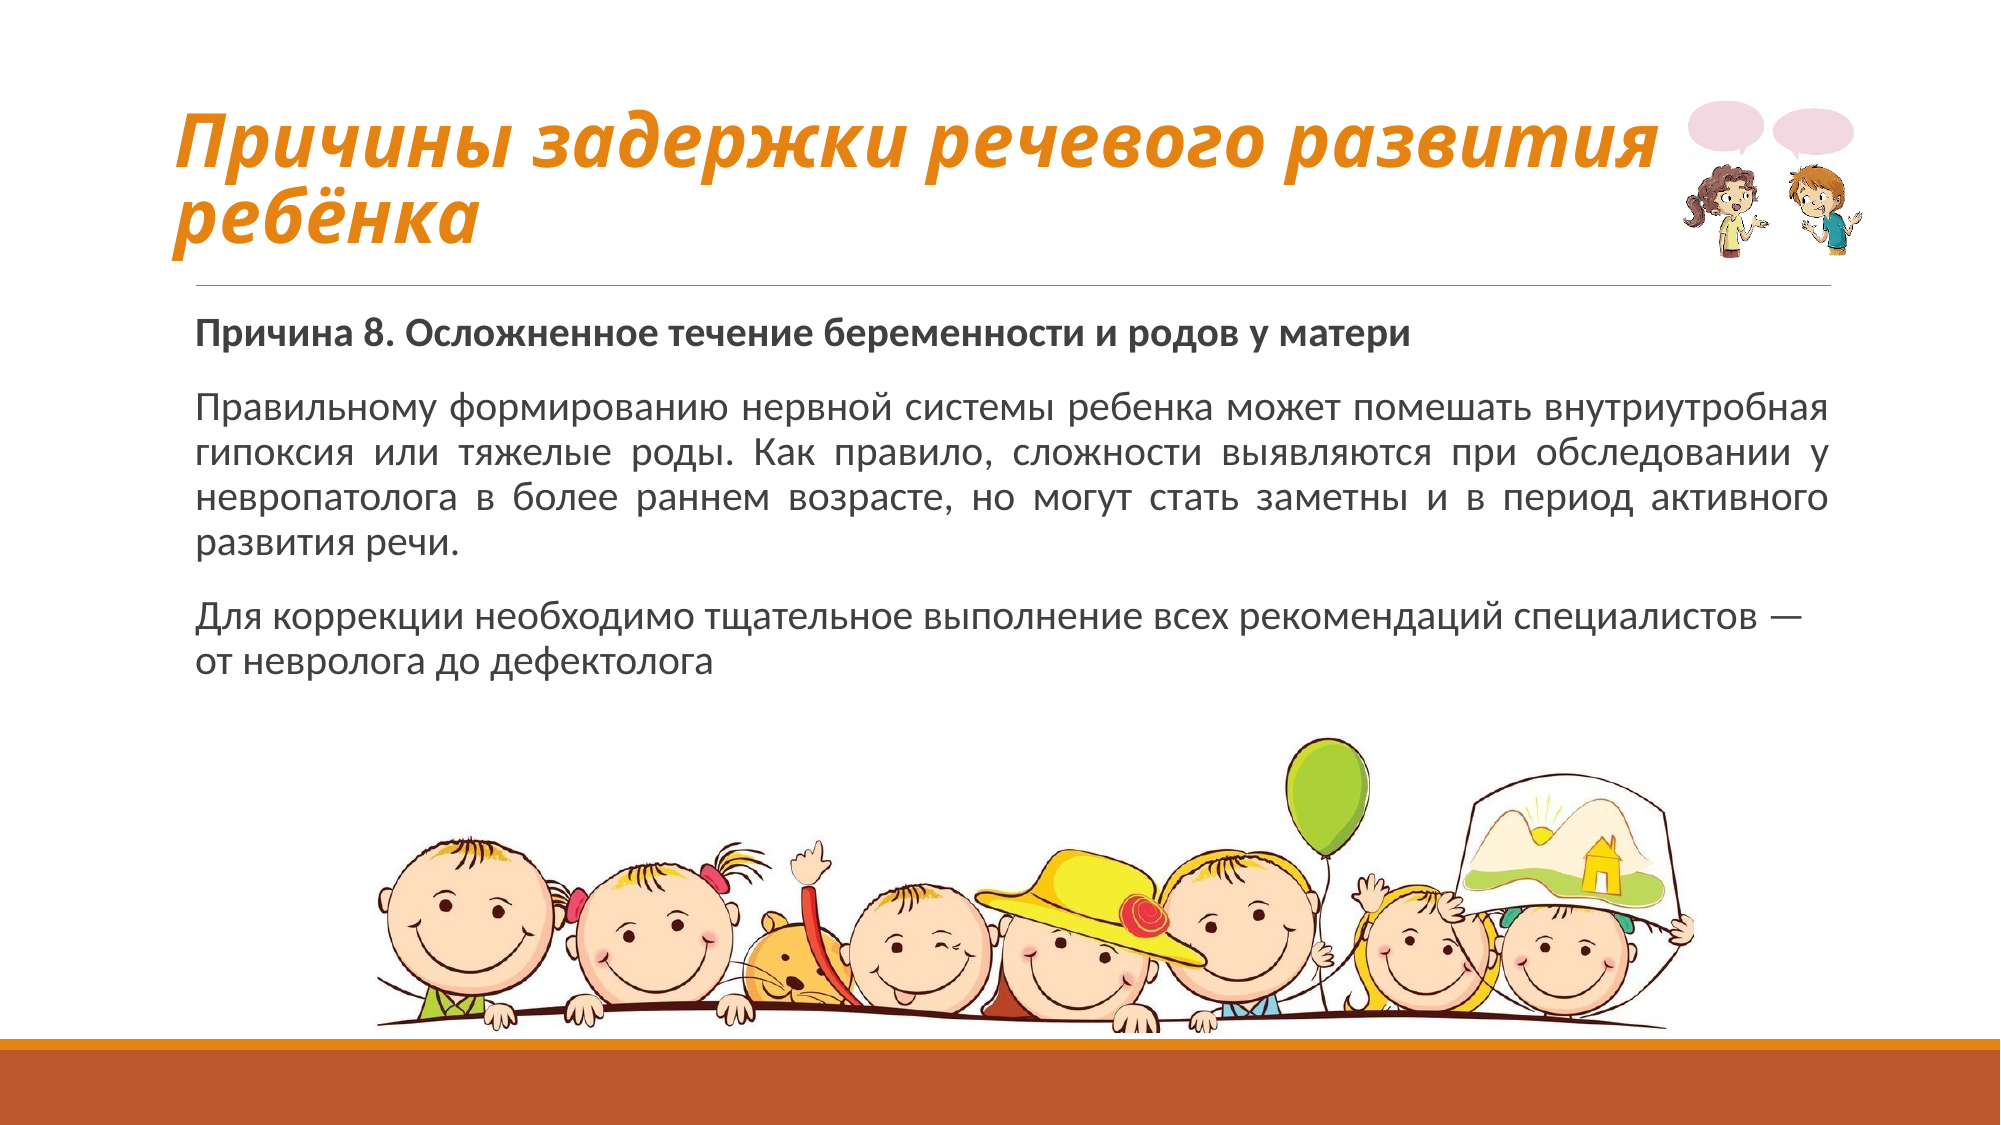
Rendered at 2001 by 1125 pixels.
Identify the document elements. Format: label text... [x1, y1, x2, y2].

list Причина 8. Осложненное течение беременности и родов у матери Правильному формированию нервной системы ребенка может помешать внутриутробная гипоксия или тяжелые роды. Как правило, сложности выявляются при обследовании у невропатолога в более раннем возрасте, но могут стать заметны и в период активного развития речи. Для коррекции необходимо тщательное выполнение всех рекомендаций специалистов — от невролога до дефектолога [180, 302, 1830, 963]
picture [319, 706, 1712, 1034]
title Причины задержки речевого развития ребёнка [159, 28, 1810, 267]
picture [1680, 87, 1864, 272]
